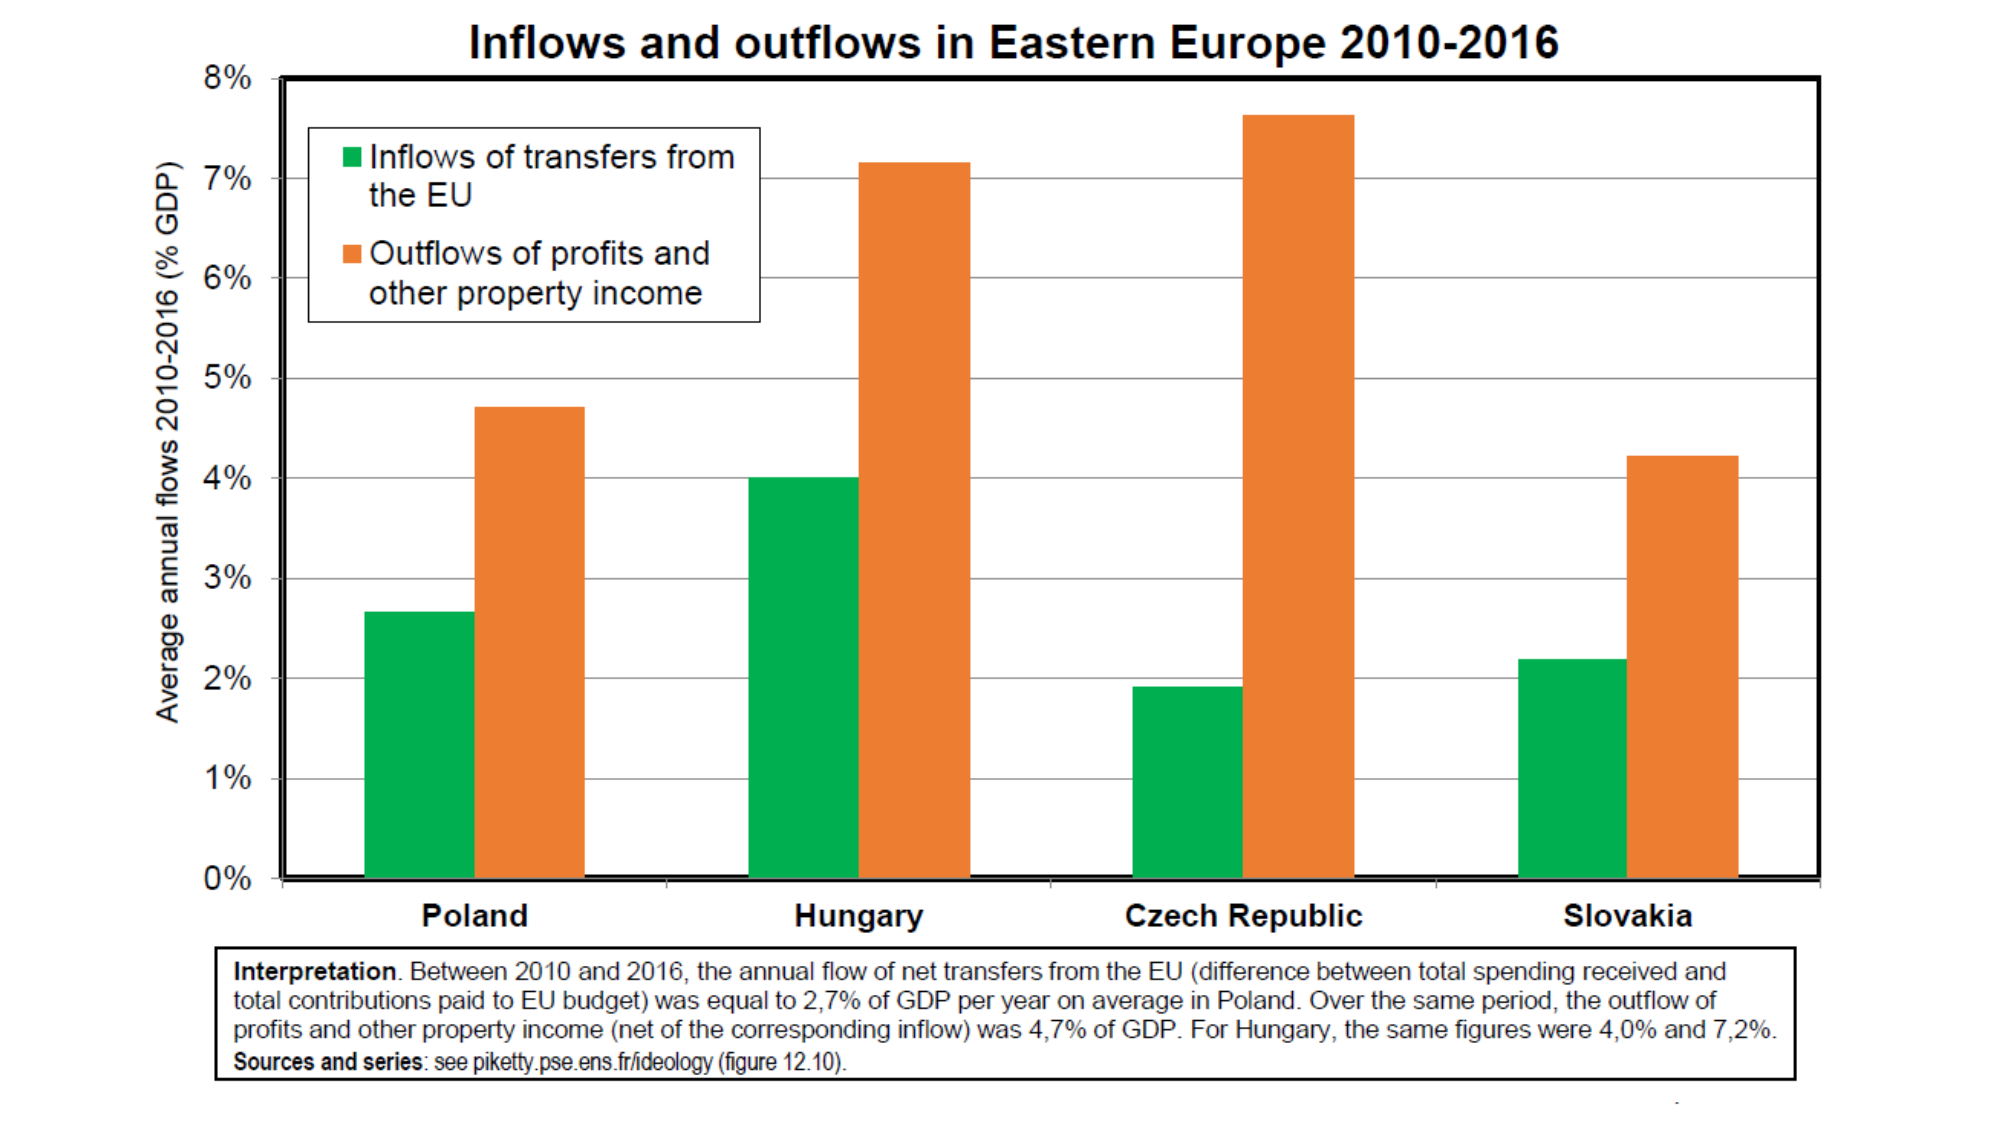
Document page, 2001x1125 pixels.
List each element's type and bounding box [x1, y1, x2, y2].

picture [126, 0, 1874, 1125]
